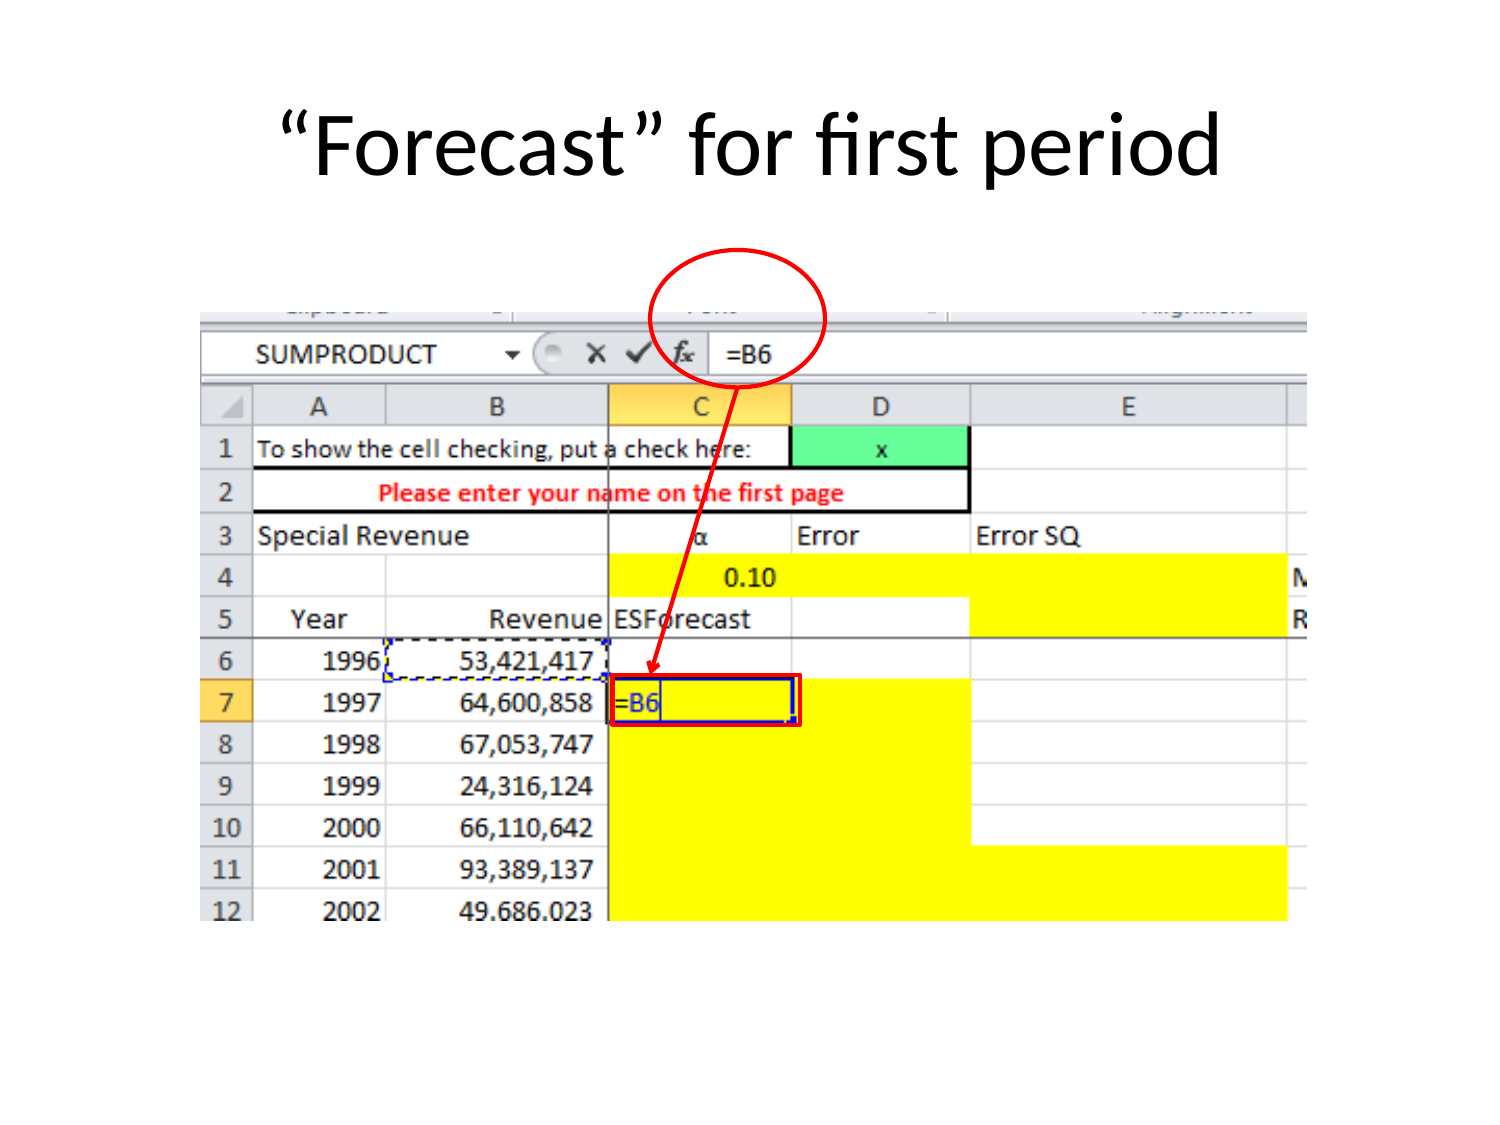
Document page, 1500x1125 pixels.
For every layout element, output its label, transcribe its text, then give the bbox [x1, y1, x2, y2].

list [199, 312, 1307, 921]
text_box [649, 387, 738, 676]
title “Forecast” for first period [75, 45, 1425, 233]
text_box [648, 247, 827, 310]
